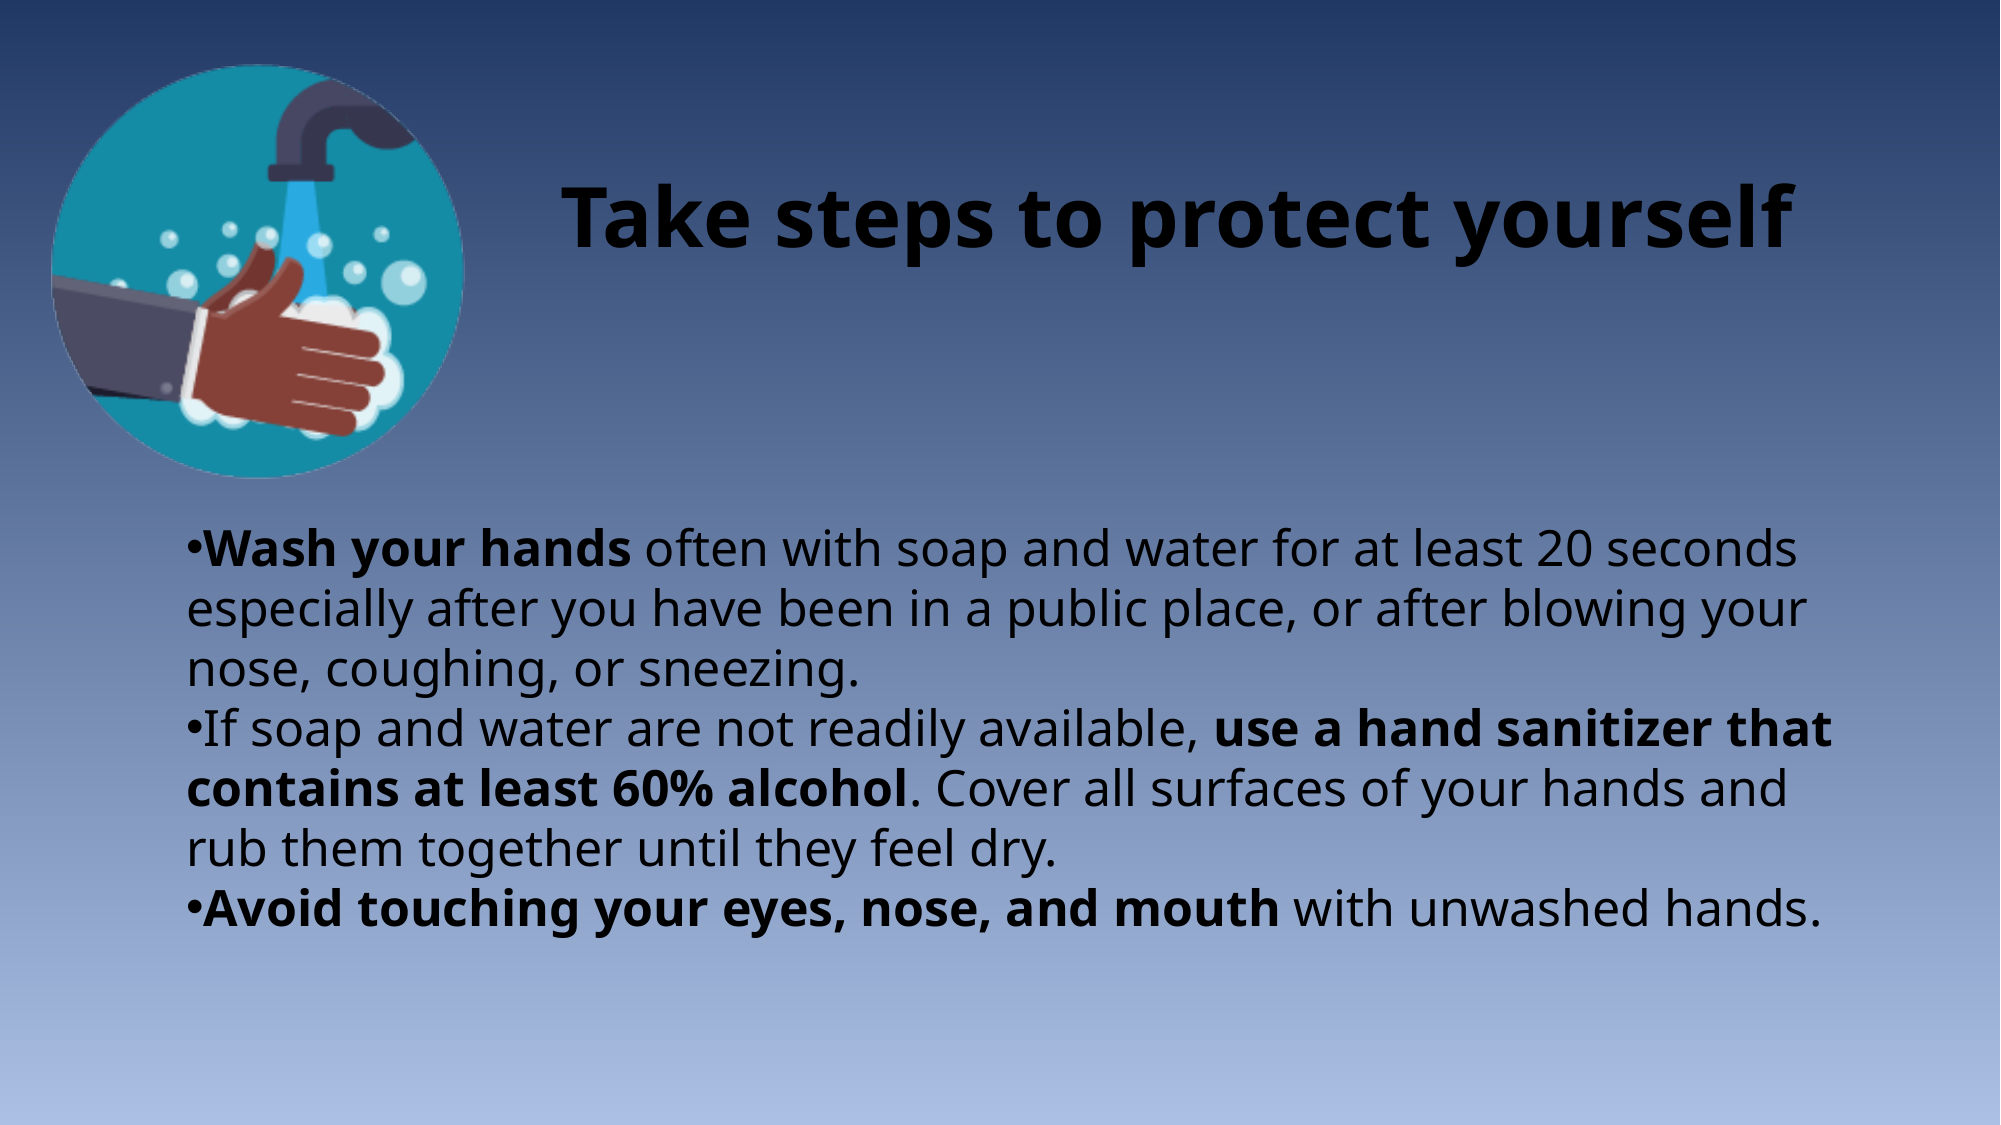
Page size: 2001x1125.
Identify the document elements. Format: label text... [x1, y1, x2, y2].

text_box Wash your hands often with soap and water for at least 20 seconds especially after you have been in a public place, or after blowing your nose, coughing, or sneezing. If soap and water are not readily available, use a hand sanitizer that contains at least 60% alcohol. Cover all surfaces of your hands and rub them together until they feel dry. Avoid touching your eyes, nose, and mouth with unwashed hands. [171, 509, 1868, 945]
text_box Take steps to protect yourself [545, 157, 1809, 272]
picture [47, 63, 467, 483]
